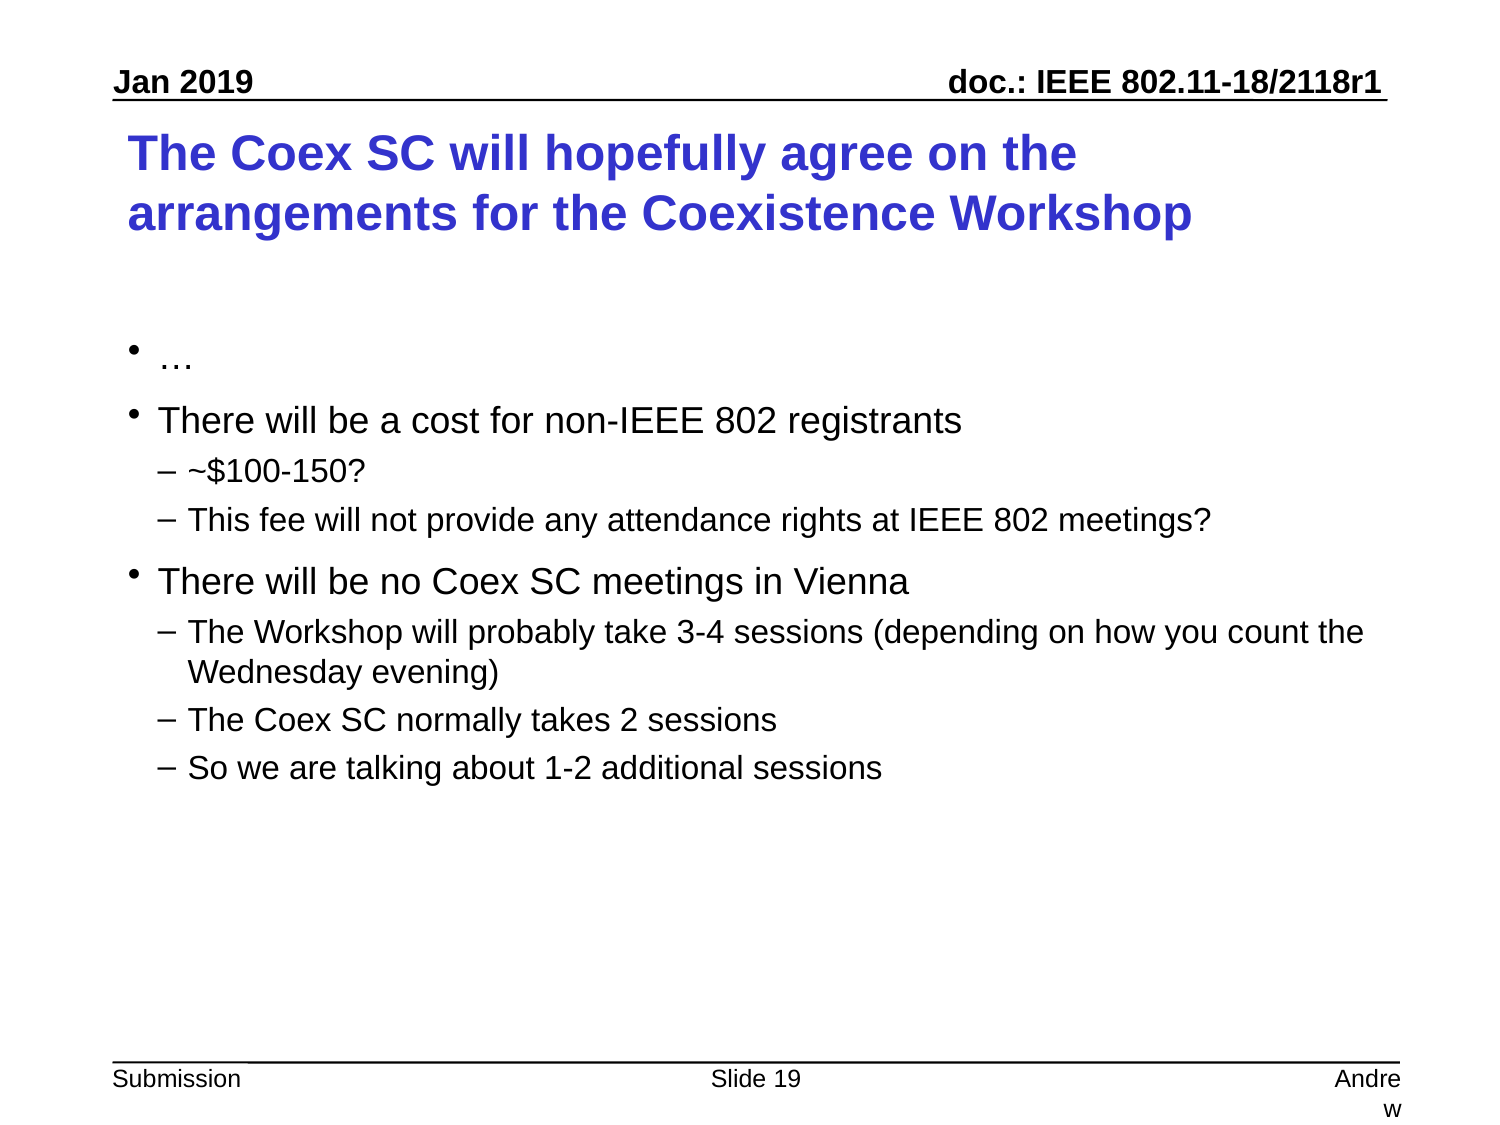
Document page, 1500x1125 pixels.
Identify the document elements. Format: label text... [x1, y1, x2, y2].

footer Andrew Myles, Cisco [1320, 1061, 1402, 1093]
title The Coex SC will hopefully agree on the arrangements for the Coexistence Workshop [112, 112, 1388, 288]
list … There will be a cost for non-IEEE 802 registrants ~$100-150? This fee will not provide any attendance rights at IEEE 802 meetings? There will be no Coex SC meetings in Vienna The Workshop will probably take 3-4 sessions (depending on how you count the Wednesday evening) The Coex SC normally takes 2 sessions So we are talking about 1-2 additional sessions [112, 324, 1388, 1000]
slide_number Slide 19 [709, 1061, 803, 1093]
